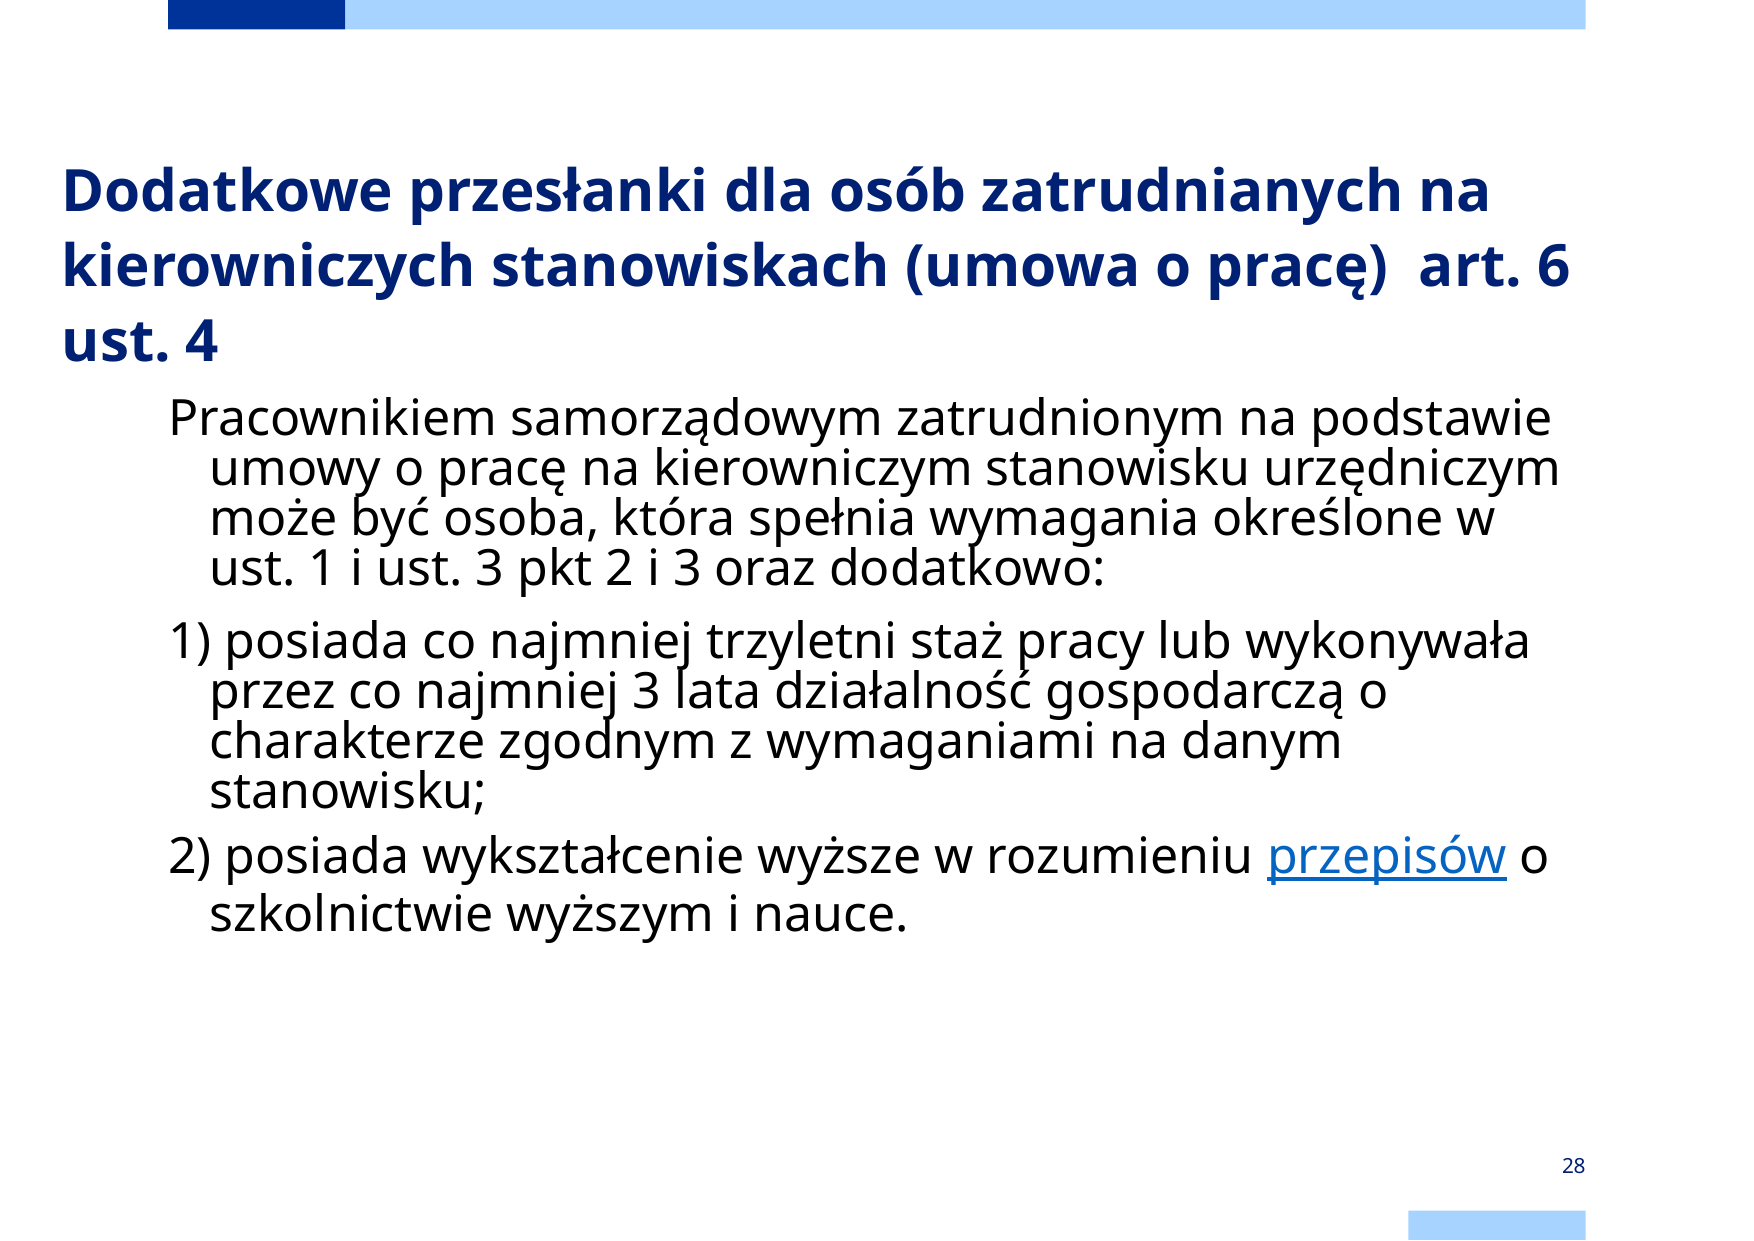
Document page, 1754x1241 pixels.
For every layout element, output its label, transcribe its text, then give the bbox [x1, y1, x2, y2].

title Dodatkowe przesłanki dla osób zatrudnianych na kierowniczych stanowiskach (umowa o pracę) art. 6 ust. 4 [61, 147, 1586, 420]
list Pracownikiem samorządowym zatrudnionym na podstawie umowy o pracę na kierowniczym stanowisku urzędniczym może być osoba, która spełnia wymagania określone w ust. 1 i ust. 3 pkt 2 i 3 oraz dodatkowo: 1) posiada co najmniej trzyletni staż pracy lub wykonywała przez co najmniej 3 lata działalność gospodarczą o charakterze zgodnym z wymaganiami na danym stanowisku; 2) posiada wykształcenie wyższe w rozumieniu przepisów o szkolnictwie wyższym i nauce. [168, 395, 1586, 1128]
slide_number 28 [1408, 1151, 1586, 1182]
